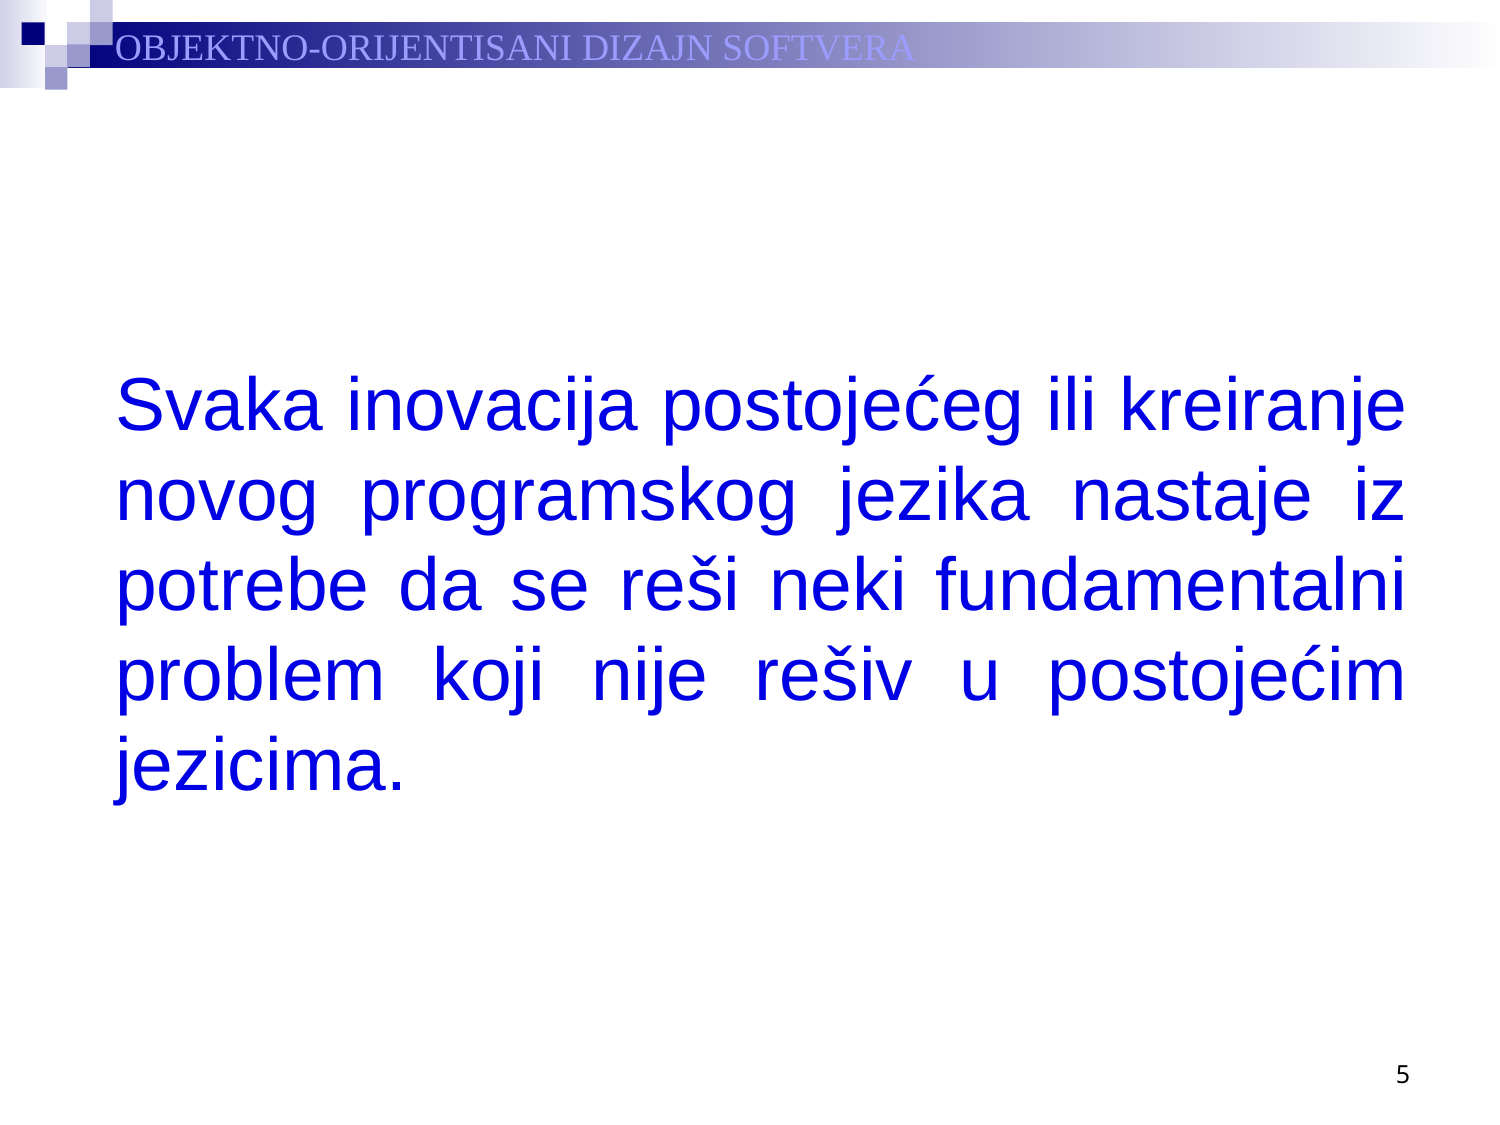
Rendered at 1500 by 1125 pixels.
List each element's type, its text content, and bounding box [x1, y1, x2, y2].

title Svaka inovacija postojećeg ili kreiranje novog programskog jezika nastaje iz potrebe da se reši neki fundamentalni problem koji nije rešiv u postojećim jezicima. [100, 267, 1424, 894]
slide_number 5 [1074, 1024, 1426, 1101]
